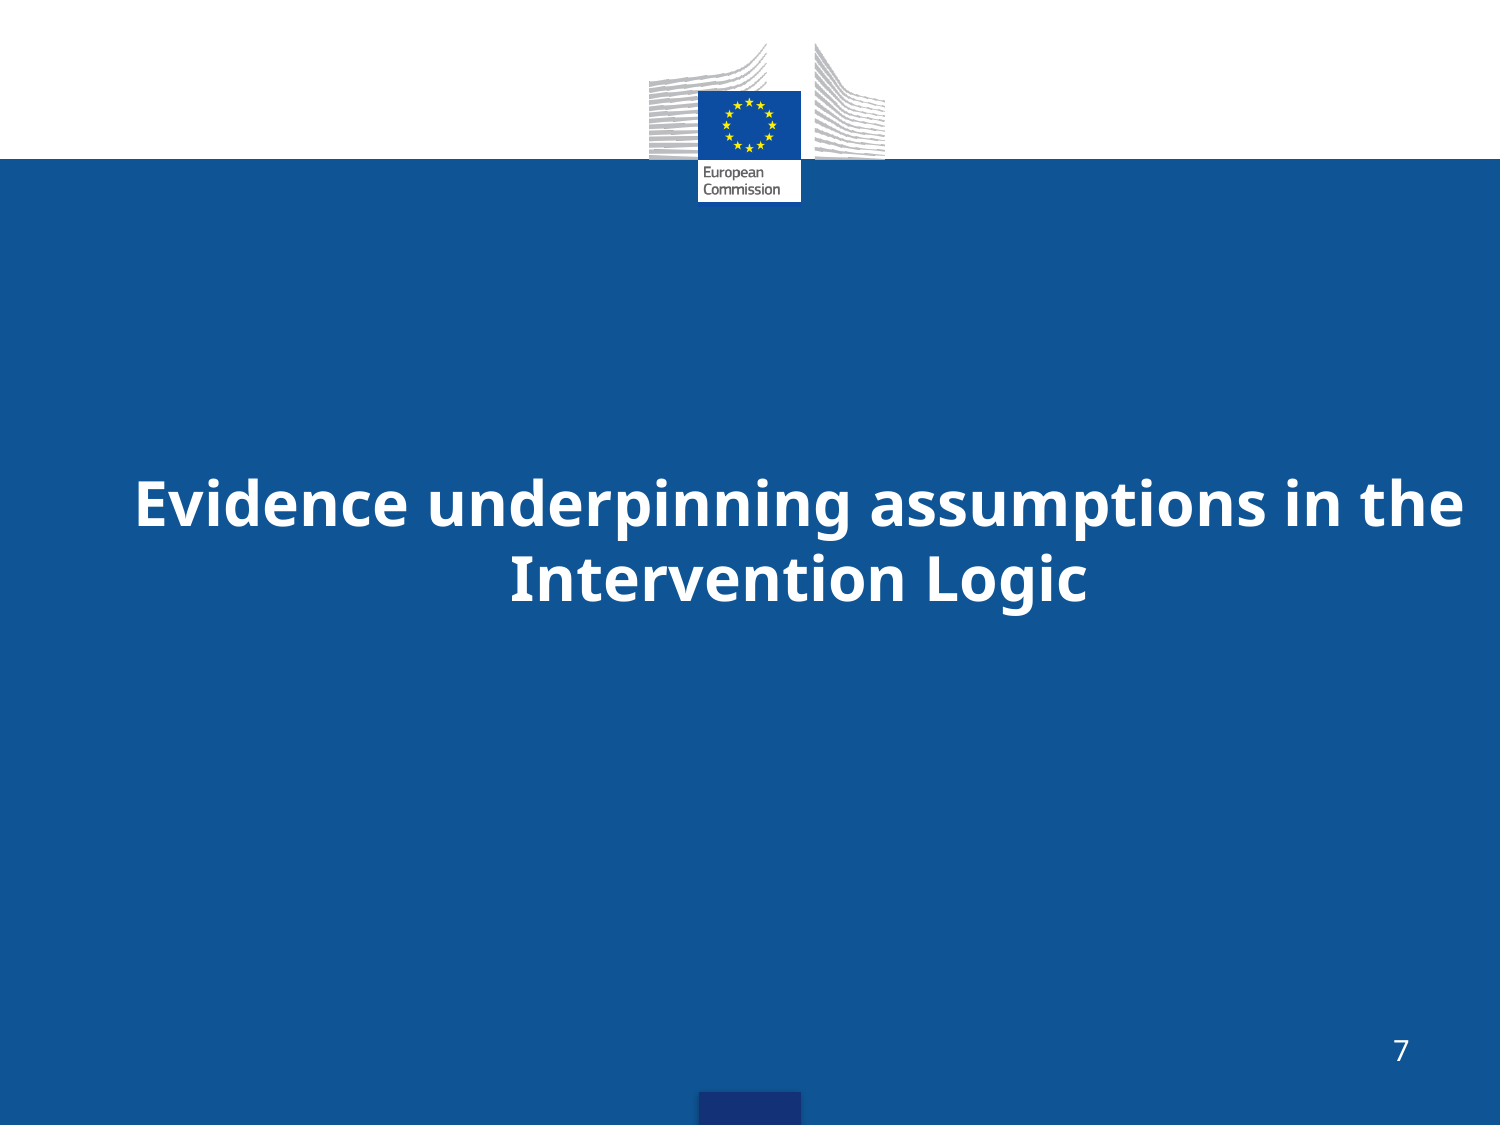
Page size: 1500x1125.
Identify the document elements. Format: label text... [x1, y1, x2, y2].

slide_number 7 [1074, 1024, 1426, 1103]
subtitle Evidence underpinning assumptions in the Intervention Logic [100, 455, 1500, 740]
